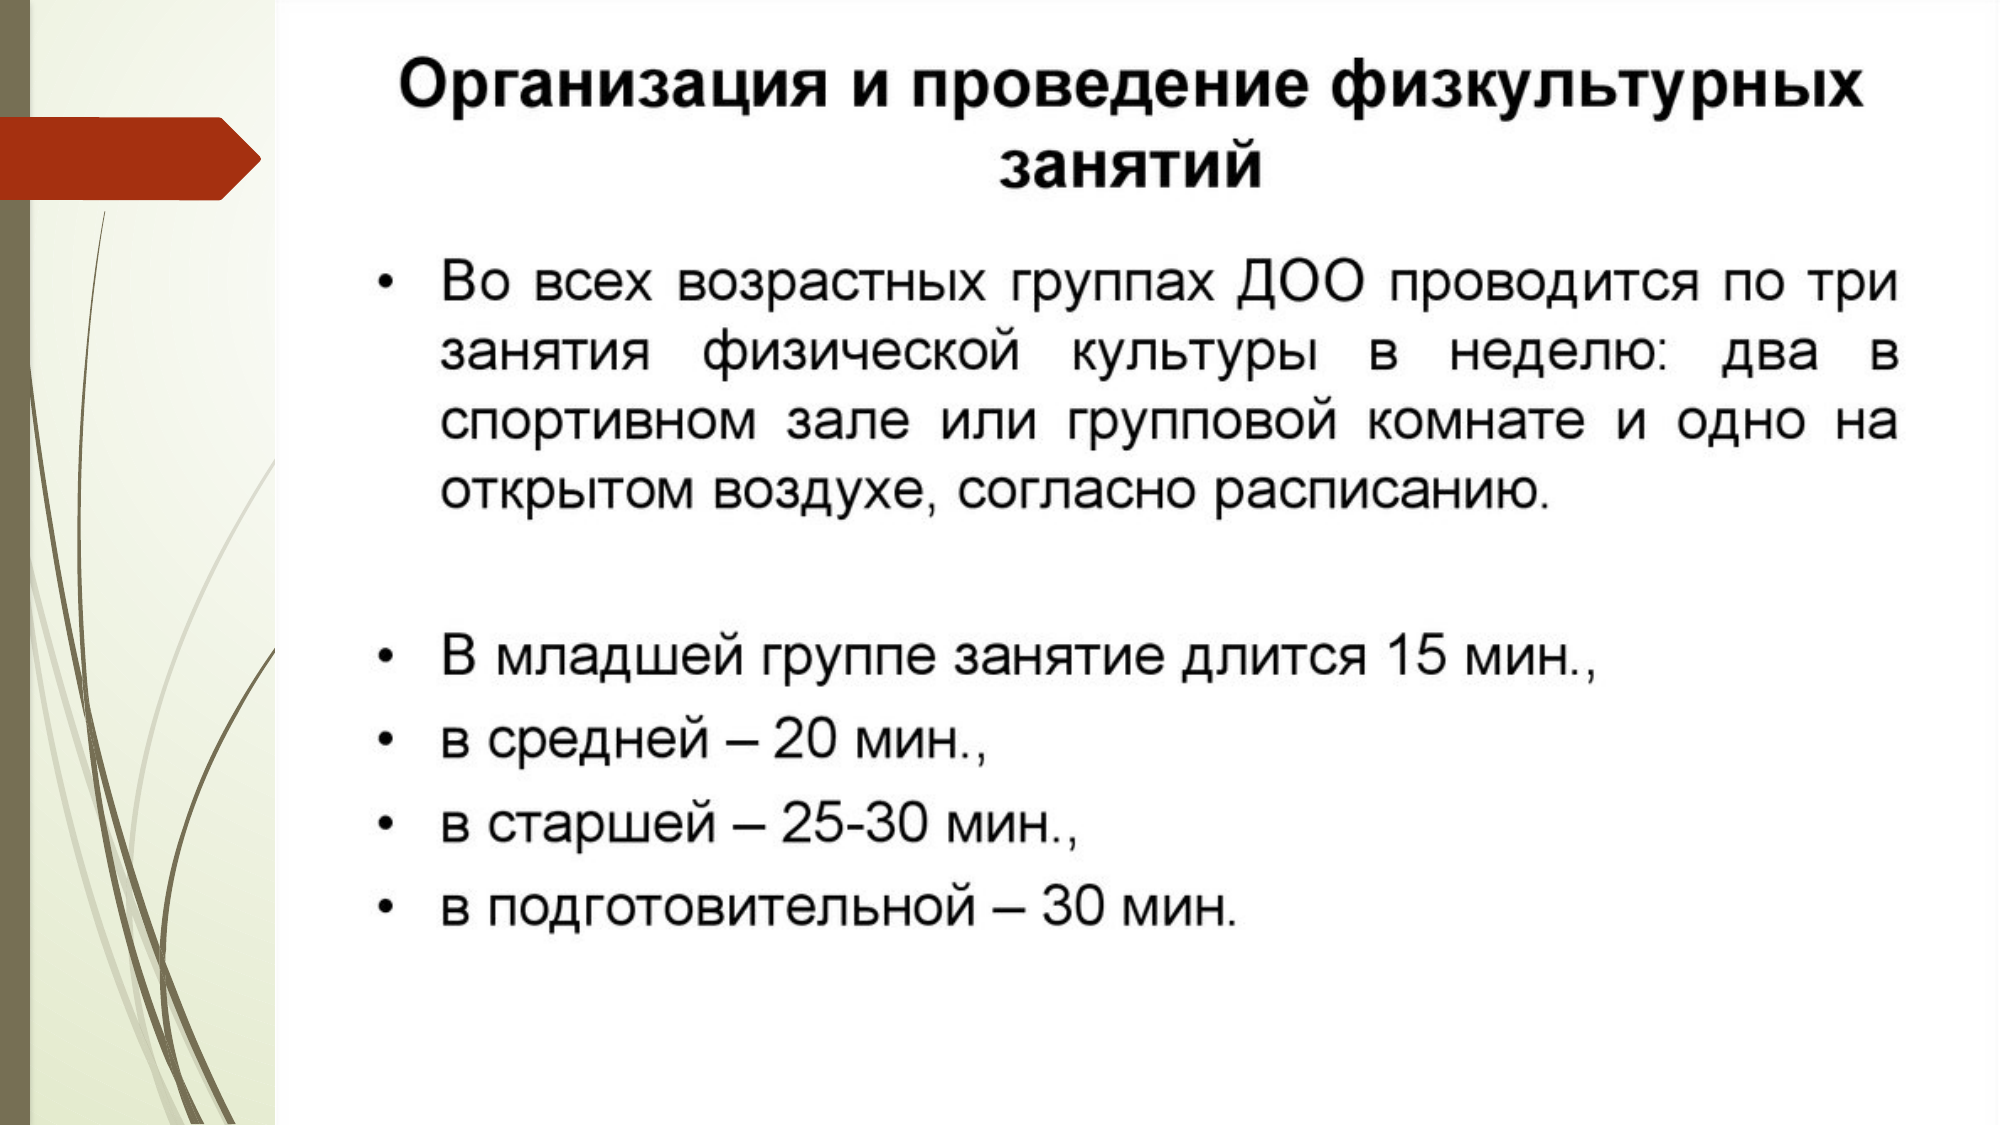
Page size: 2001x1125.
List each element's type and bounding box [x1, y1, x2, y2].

list [274, 0, 2000, 1125]
